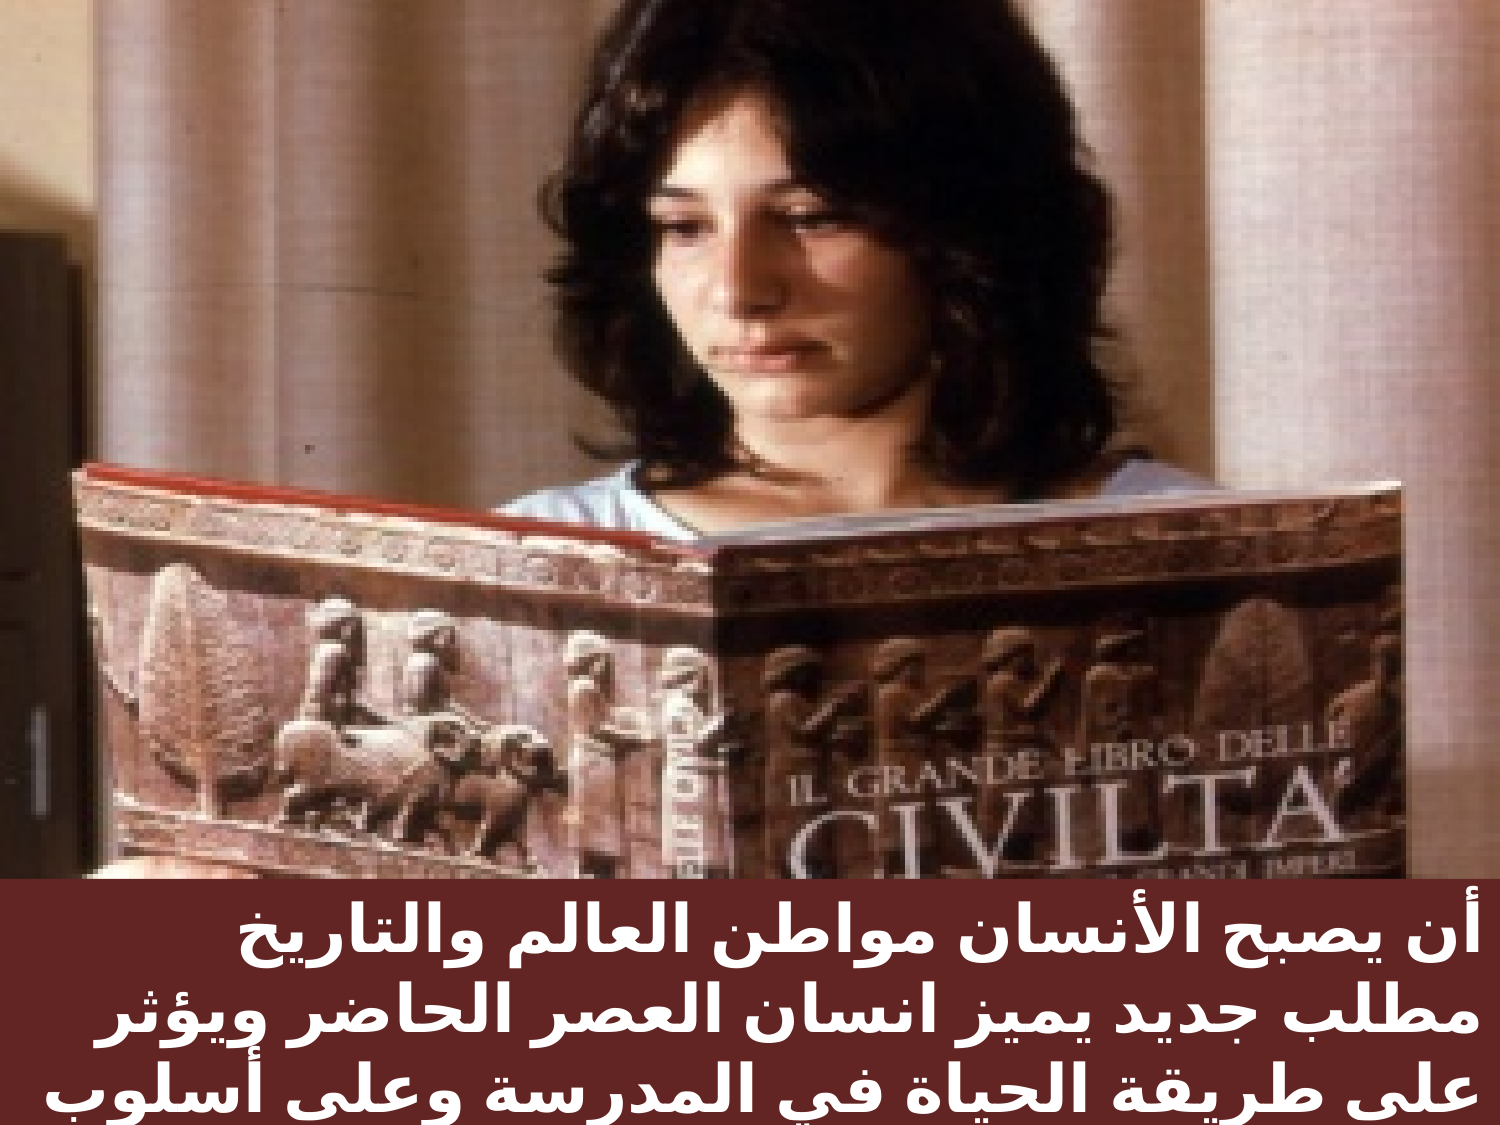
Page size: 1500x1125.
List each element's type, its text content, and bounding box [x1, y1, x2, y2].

picture [0, 0, 1500, 880]
text_box أن يصبح الأنسان مواطن العالم والتاريخ مطلب جديد يميز انسان العصر الحاضر ويؤثر على طريقة الحياة في المدرسة وعلى أسلوب استقبال المعلومات واستهلاك المعرفة. هل هذا هو التزامك ؟ [0, 886, 1500, 1125]
